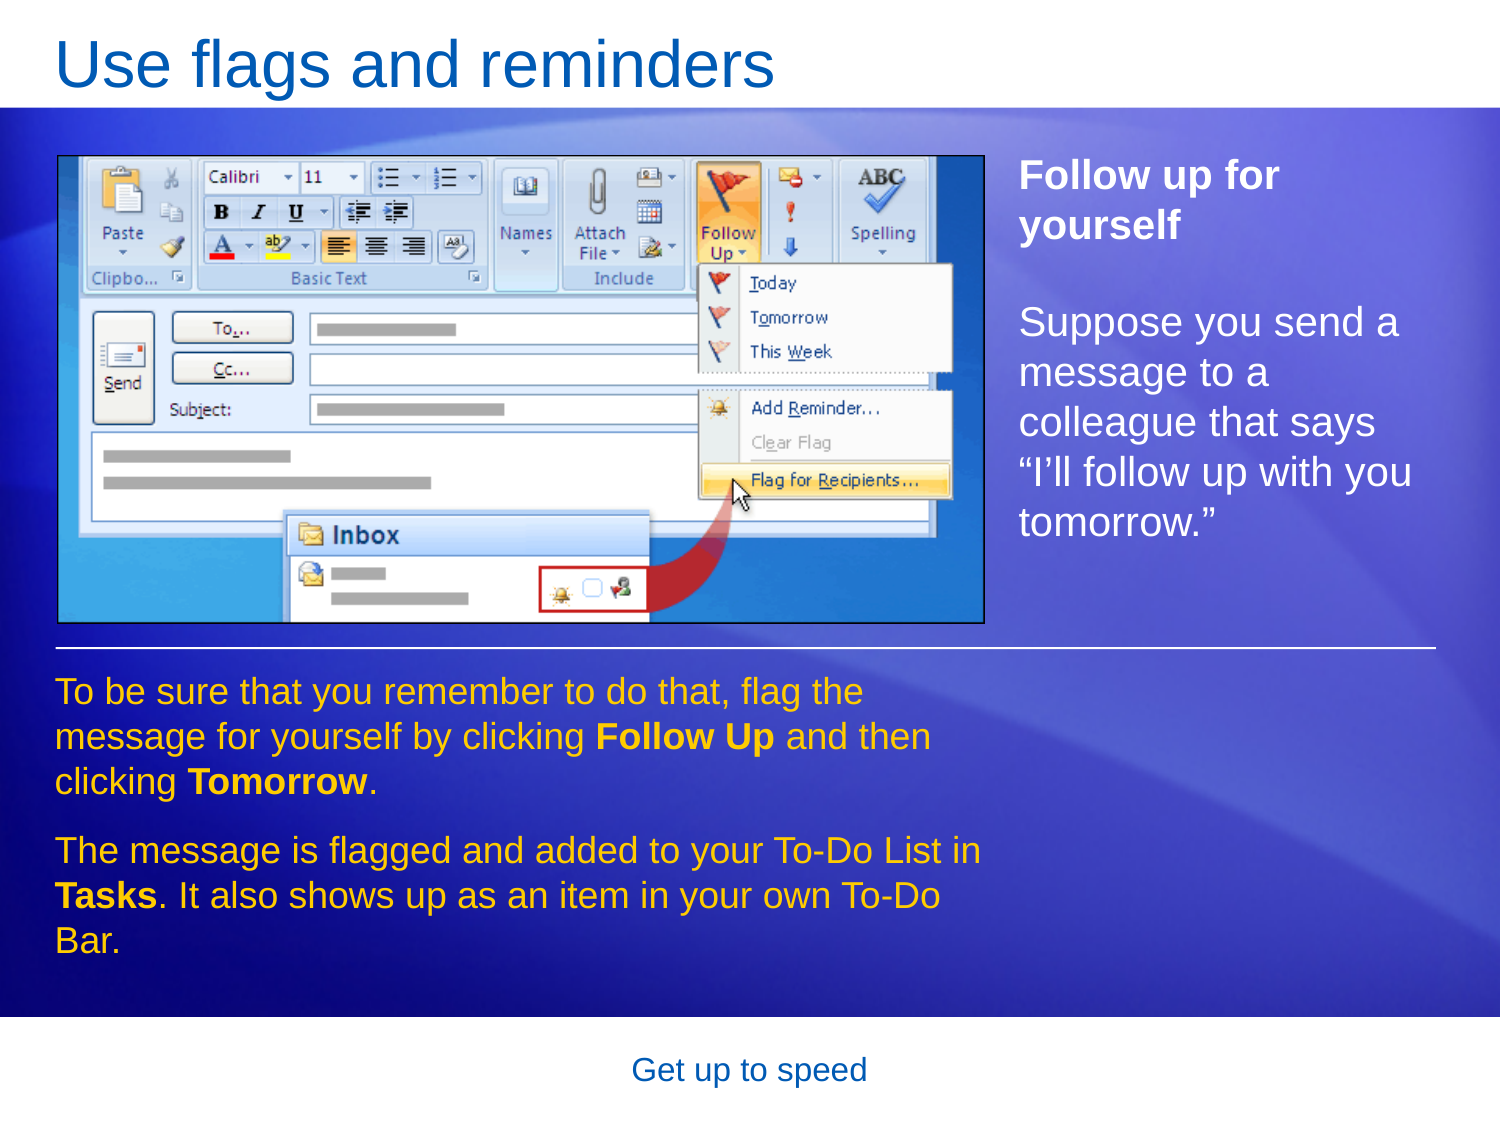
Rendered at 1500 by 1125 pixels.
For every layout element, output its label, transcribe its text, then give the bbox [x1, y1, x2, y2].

text_box Follow up for yourself [1003, 140, 1454, 273]
picture [0, 108, 1500, 1017]
text_box To be sure that you remember to do that, flag the message for yourself by clicking Follow Up and then clicking Tomorrow. The message is flagged and added to your To-Do List in Tasks. It also shows up as an item in your own To-Do Bar. [39, 659, 1014, 965]
text_box Suppose you send a message to a colleague that says “I’ll follow up with you tomorrow.” [1003, 287, 1454, 558]
footer Get up to speed [445, 1016, 1055, 1096]
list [57, 155, 985, 624]
title Use flags and reminders [39, 10, 1500, 112]
